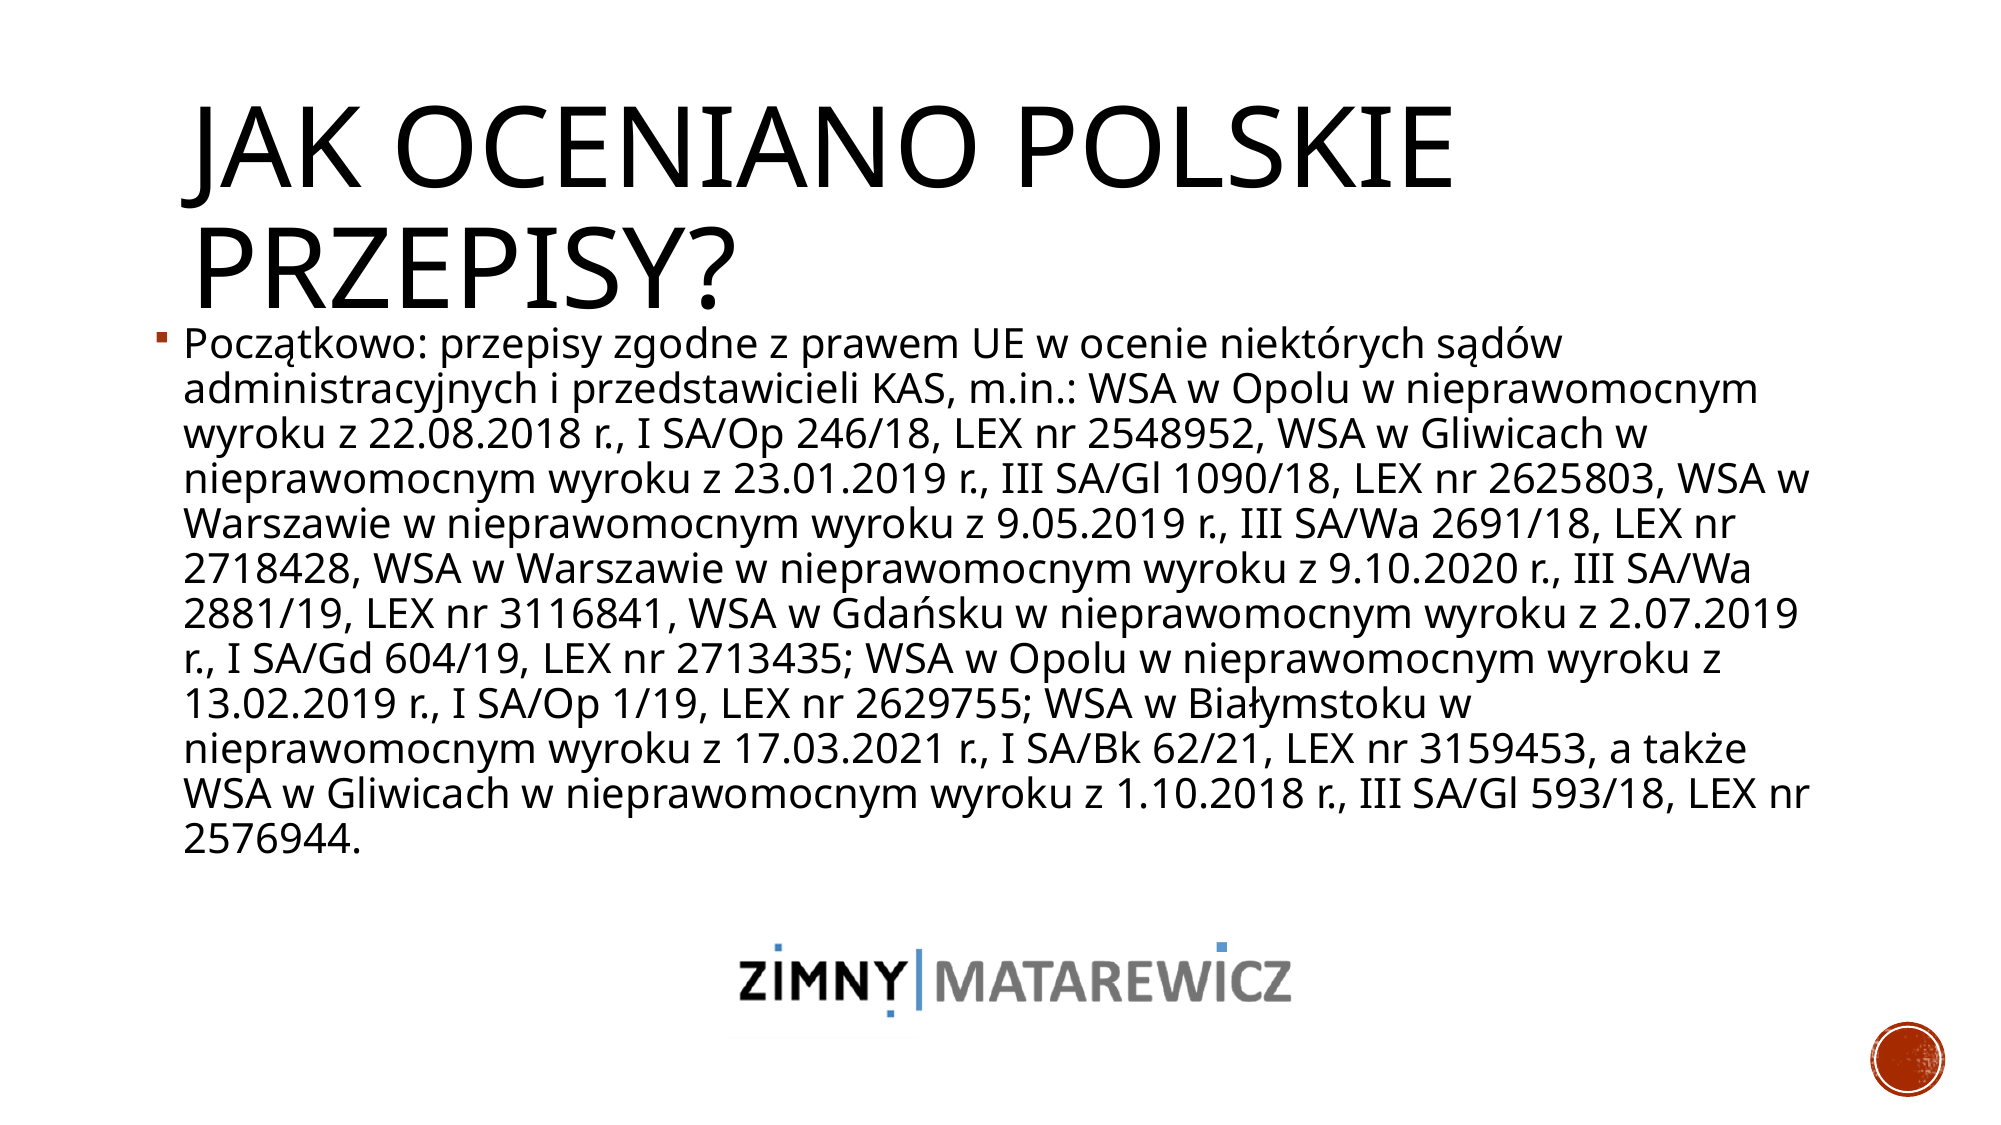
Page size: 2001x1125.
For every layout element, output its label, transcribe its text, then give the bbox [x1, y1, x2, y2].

list Początkowo: przepisy zgodne z prawem UE w ocenie niektórych sądów administracyjnych i przedstawicieli KAS, m.in.: WSA w Opolu w nieprawomocnym wyroku z 22.08.2018 r., I SA/Op 246/18, LEX nr 2548952, WSA w Gliwicach w nieprawomocnym wyroku z 23.01.2019 r., III SA/Gl 1090/18, LEX nr 2625803, WSA w Warszawie w nieprawomocnym wyroku z 9.05.2019 r., III SA/Wa 2691/18, LEX nr 2718428, WSA w Warszawie w nieprawomocnym wyroku z 9.10.2020 r., III SA/Wa 2881/19, LEX nr 3116841, WSA w Gdańsku w nieprawomocnym wyroku z 2.07.2019 r., I SA/Gd 604/19, LEX nr 2713435; WSA w Opolu w nieprawomocnym wyroku z 13.02.2019 r., I SA/Op 1/19, LEX nr 2629755; WSA w Białymstoku w nieprawomocnym wyroku z 17.03.2021 r., I SA/Bk 62/21, LEX nr 3159453, a także WSA w Gliwicach w nieprawomocnym wyroku z 1.10.2018 r., III SA/Gl 593/18, LEX nr 2576944. [138, 314, 1852, 1013]
picture [727, 922, 1330, 1056]
title Jak oceniano polskie przepisy? [175, 79, 1826, 314]
